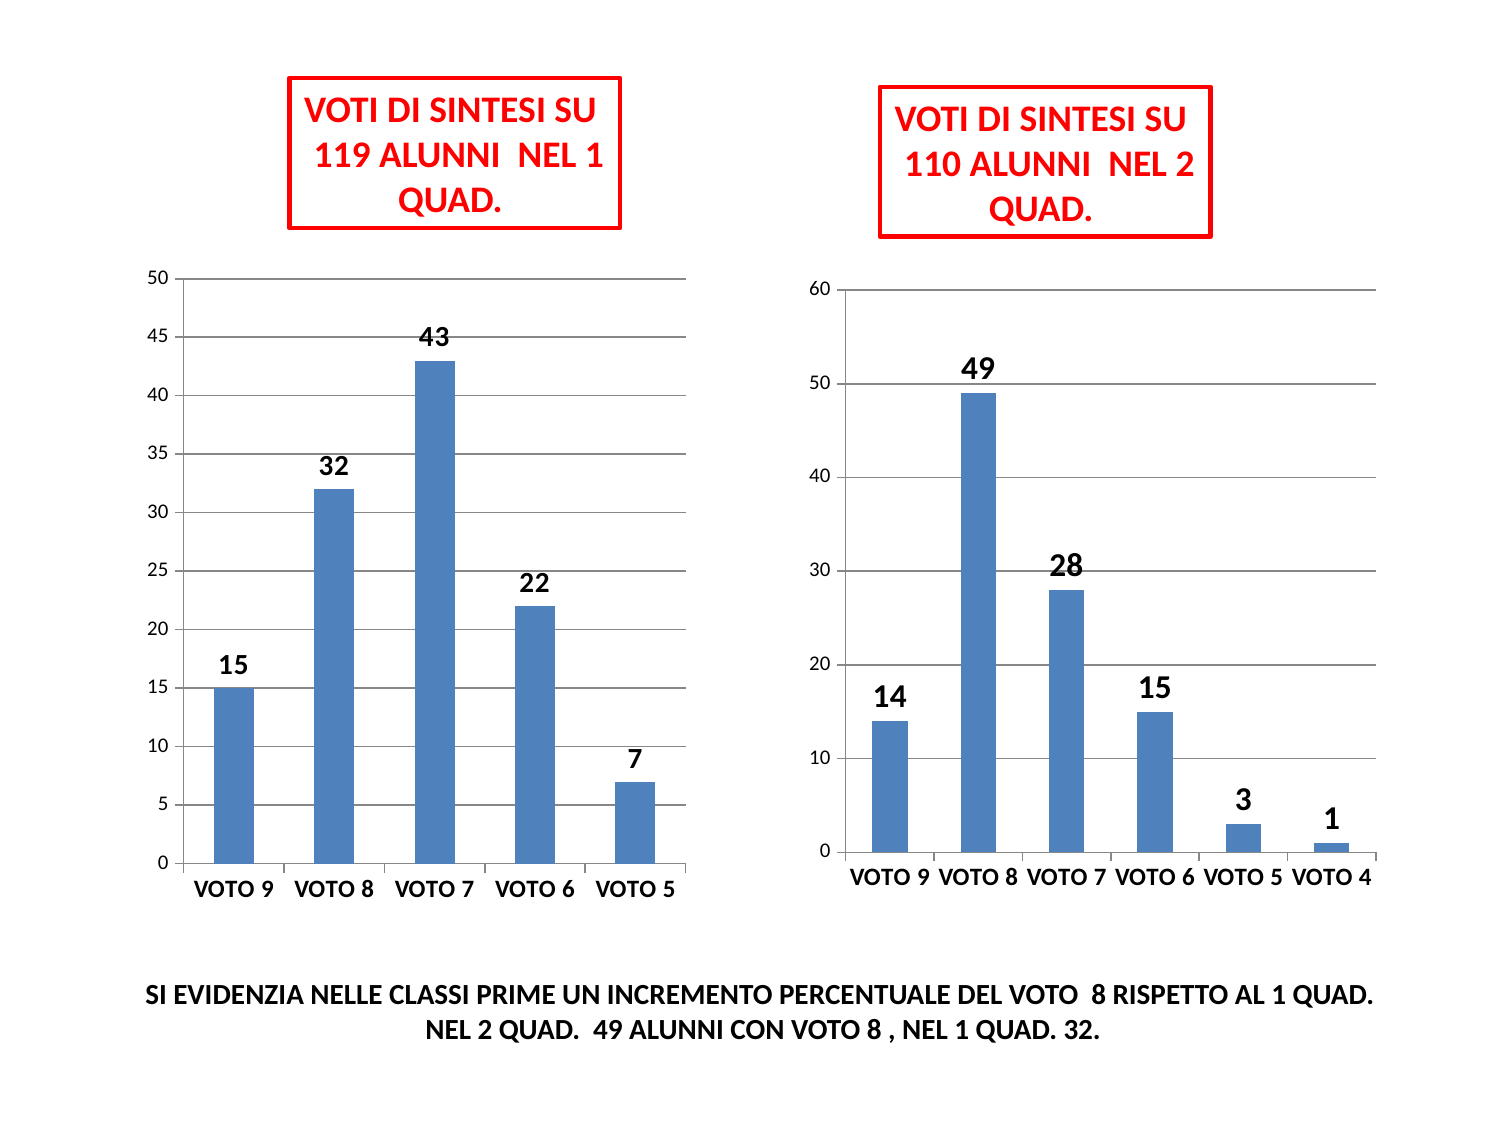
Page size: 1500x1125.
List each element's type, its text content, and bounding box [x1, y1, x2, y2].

text_box VOTI DI SINTESI SU 119 ALUNNI NEL 1 QUAD. [289, 78, 621, 228]
chart [135, 255, 698, 918]
text_box VOTI DI SINTESI SU 110 ALUNNI NEL 2 QUAD. [879, 86, 1211, 237]
title SI EVIDENZIA NELLE CLASSI PRIME UN INCREMENTO PERCENTUALE DEL VOTO 8 RISPETTO AL 1 QUAD. NEL 2 QUAD. 49 ALUNNI CON VOTO 8 , NEL 1 QUAD. 32. [88, 916, 1439, 1105]
chart [796, 266, 1389, 906]
